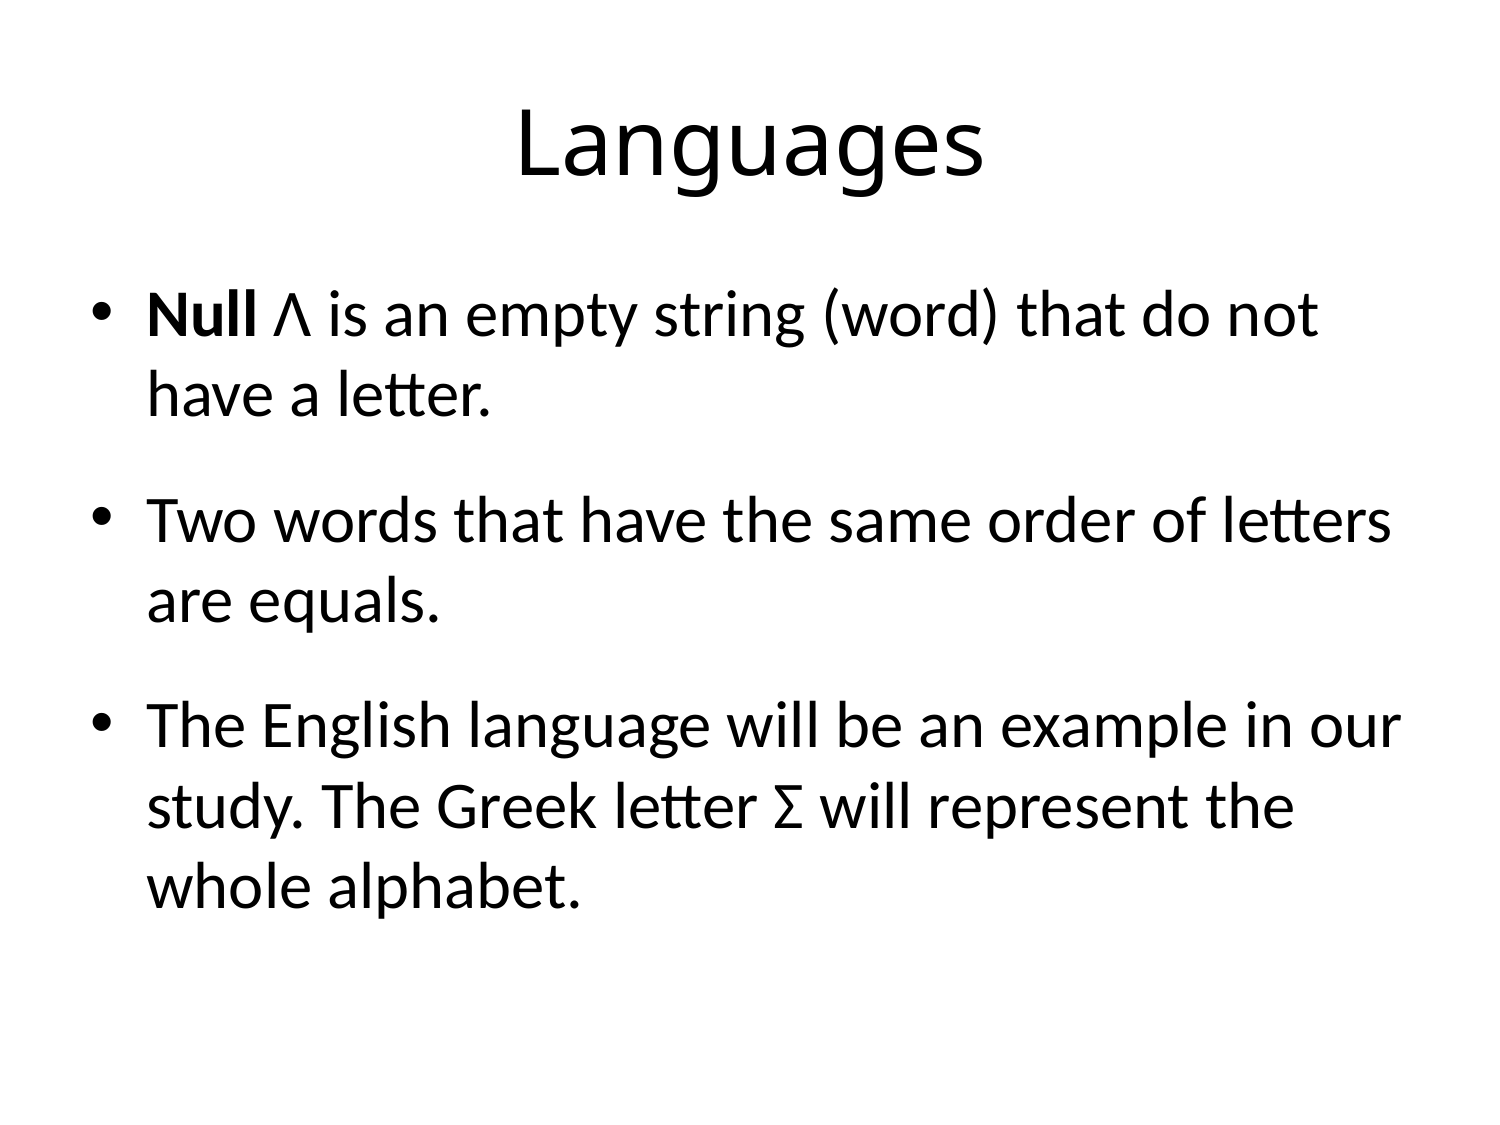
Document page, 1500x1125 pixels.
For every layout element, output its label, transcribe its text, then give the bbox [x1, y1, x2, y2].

list Null Λ is an empty string (word) that do not have a letter. Two words that have the same order of letters are equals. The English language will be an example in our study. The Greek letter Σ will represent the whole alphabet. [75, 262, 1425, 1005]
title Languages [75, 45, 1425, 233]
